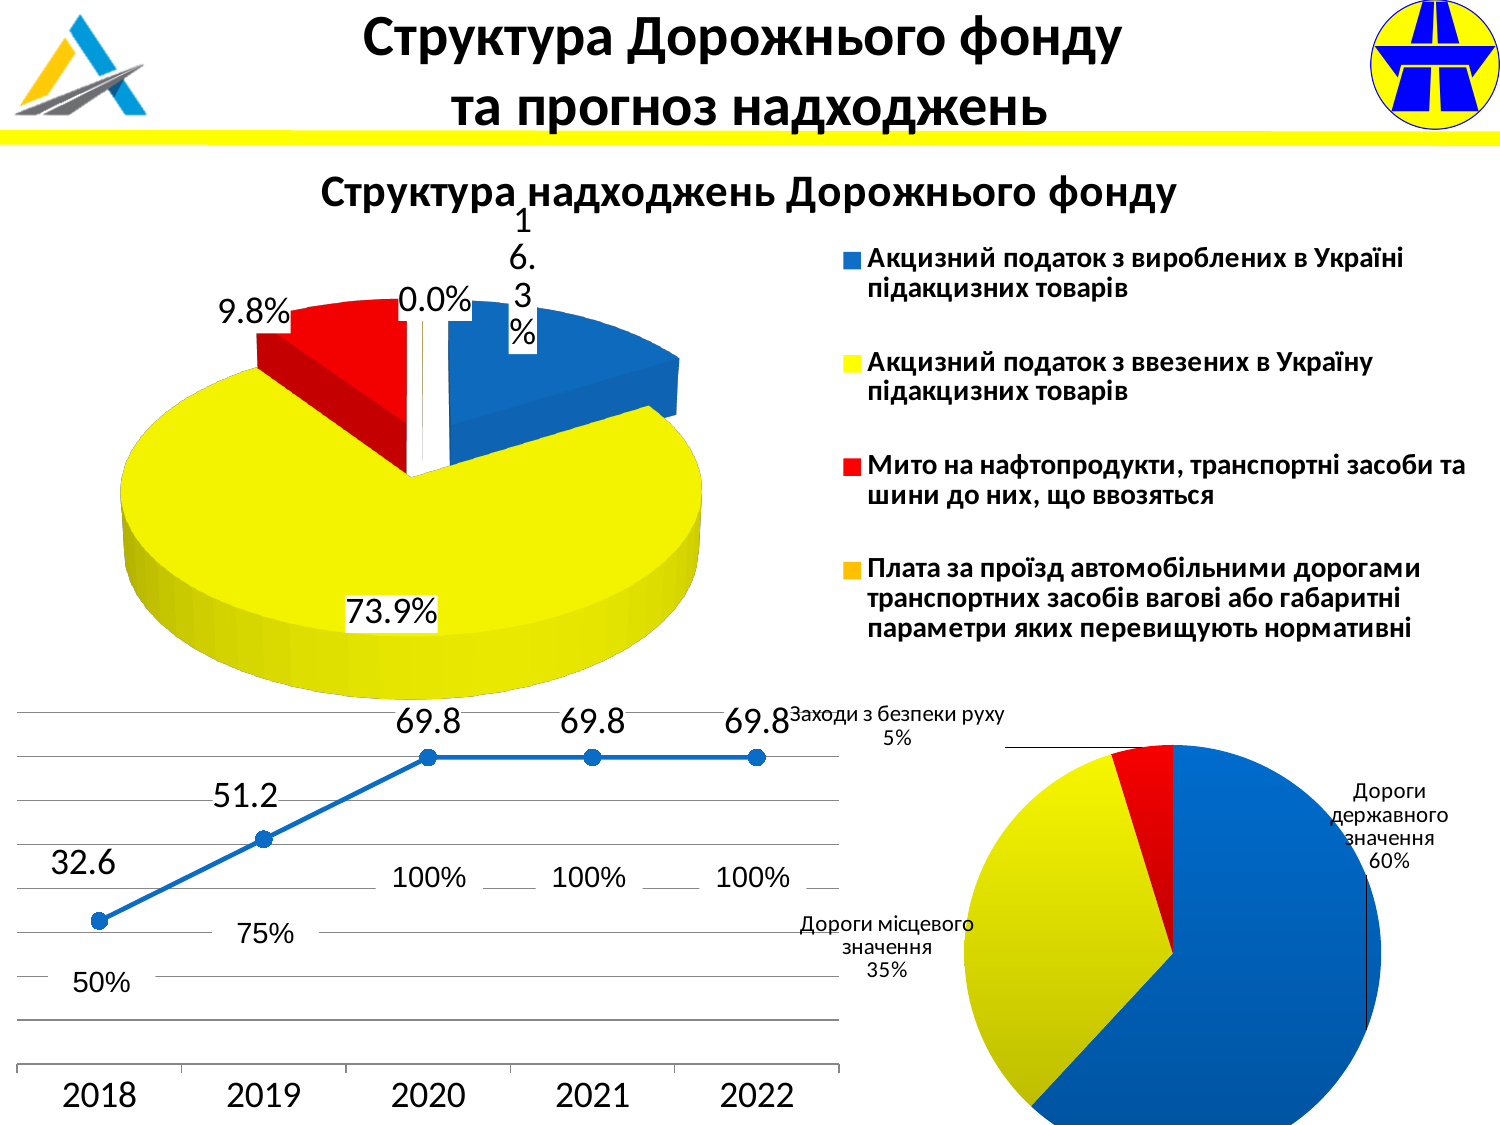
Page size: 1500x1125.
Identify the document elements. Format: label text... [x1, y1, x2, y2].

picture [1369, 0, 1500, 131]
text_box Структура Дорожнього фонду та прогноз надходжень [161, 2, 1365, 132]
chart [0, 138, 1500, 1125]
picture [0, 0, 160, 131]
